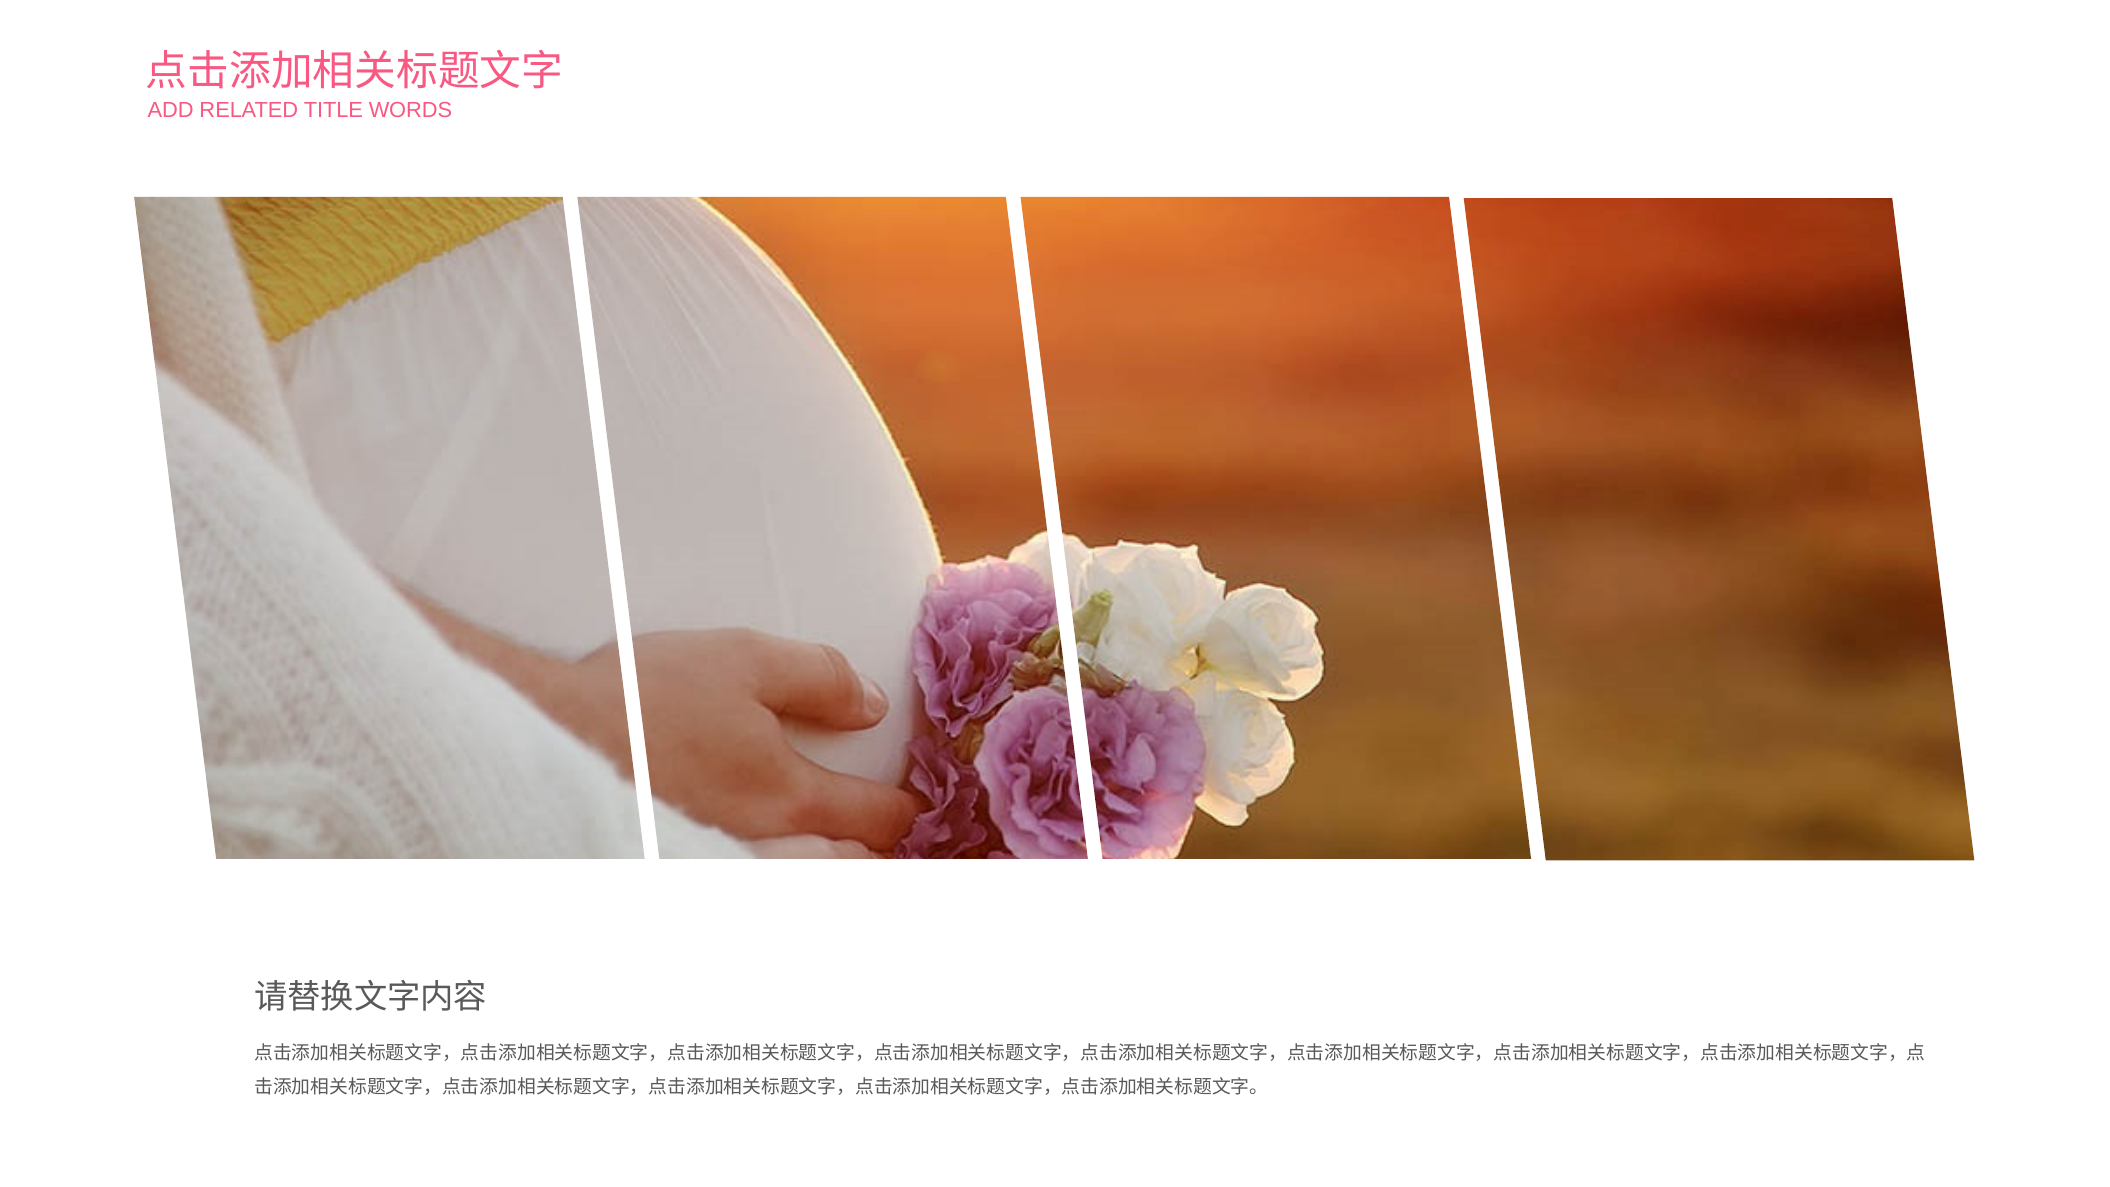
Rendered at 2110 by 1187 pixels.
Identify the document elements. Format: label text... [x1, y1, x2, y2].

text_box [132, 195, 646, 860]
text_box [1462, 197, 1976, 862]
text_box 点击添加相关标题文字，点击添加相关标题文字，点击添加相关标题文字，点击添加相关标题文字，点击添加相关标题文字，点击添加相关标题文字，点击添加相关标题文字，点击添加相关标题文字，点击添加相关标题文字，点击添加相关标题文字，点击添加相关标题文字，点击添加相关标题文字，点击添加相关标题文字。 [239, 1022, 1953, 1113]
text_box [1019, 195, 1533, 860]
text_box 点击添加相关标题文字 [145, 43, 564, 95]
text_box 请替换文字内容 [239, 968, 547, 1023]
text_box [576, 195, 1090, 860]
text_box ADD RELATED TITLE WORDS [147, 96, 453, 123]
